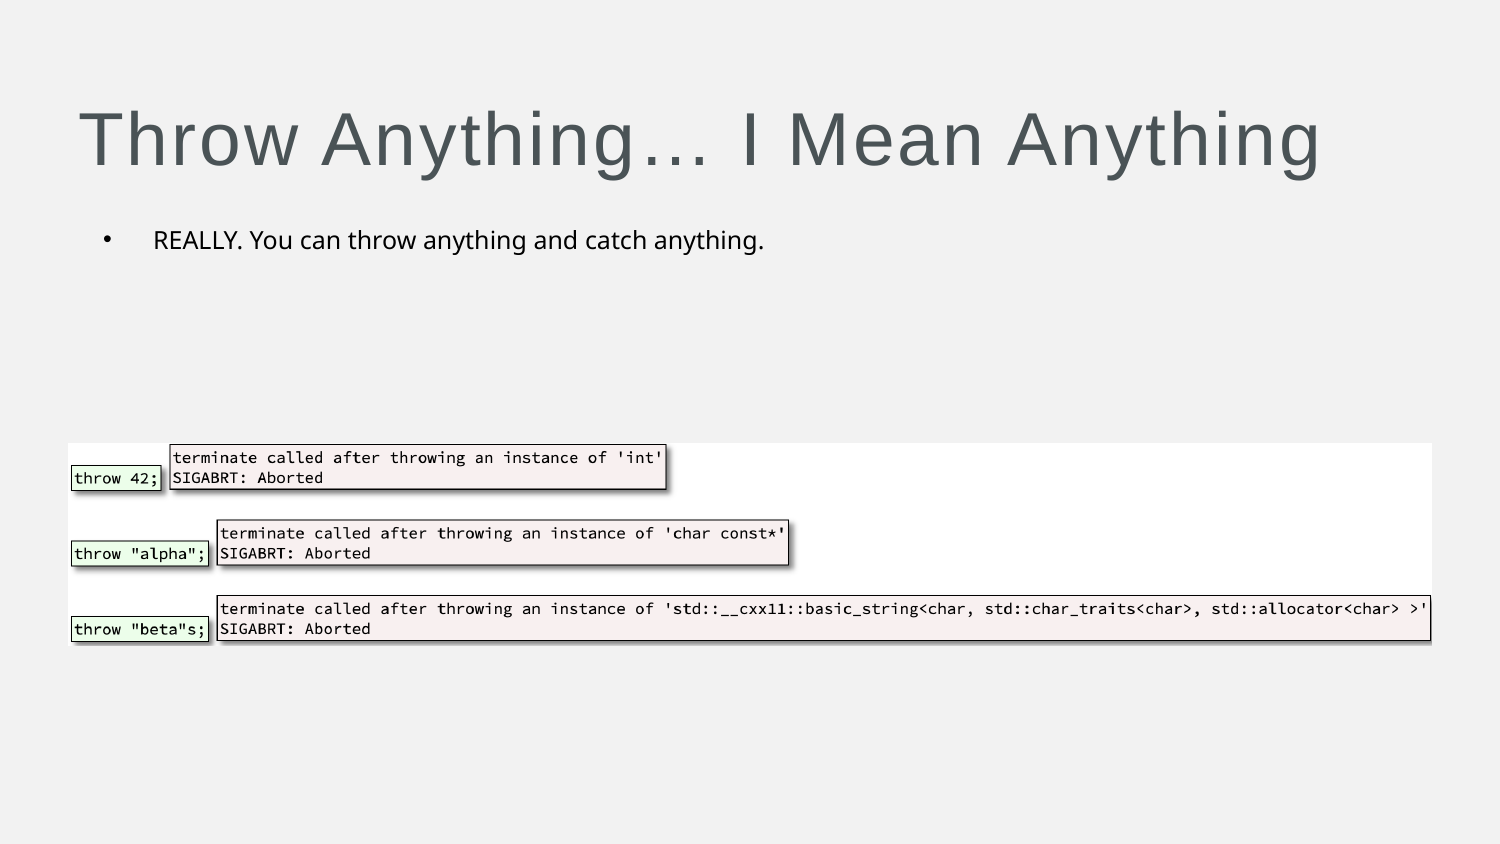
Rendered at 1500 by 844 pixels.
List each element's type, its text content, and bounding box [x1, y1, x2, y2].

picture [68, 443, 1432, 646]
title Throw Anything… I Mean Anything [66, 79, 1434, 194]
list REALLY. You can throw anything and catch anything. [68, 208, 1432, 428]
